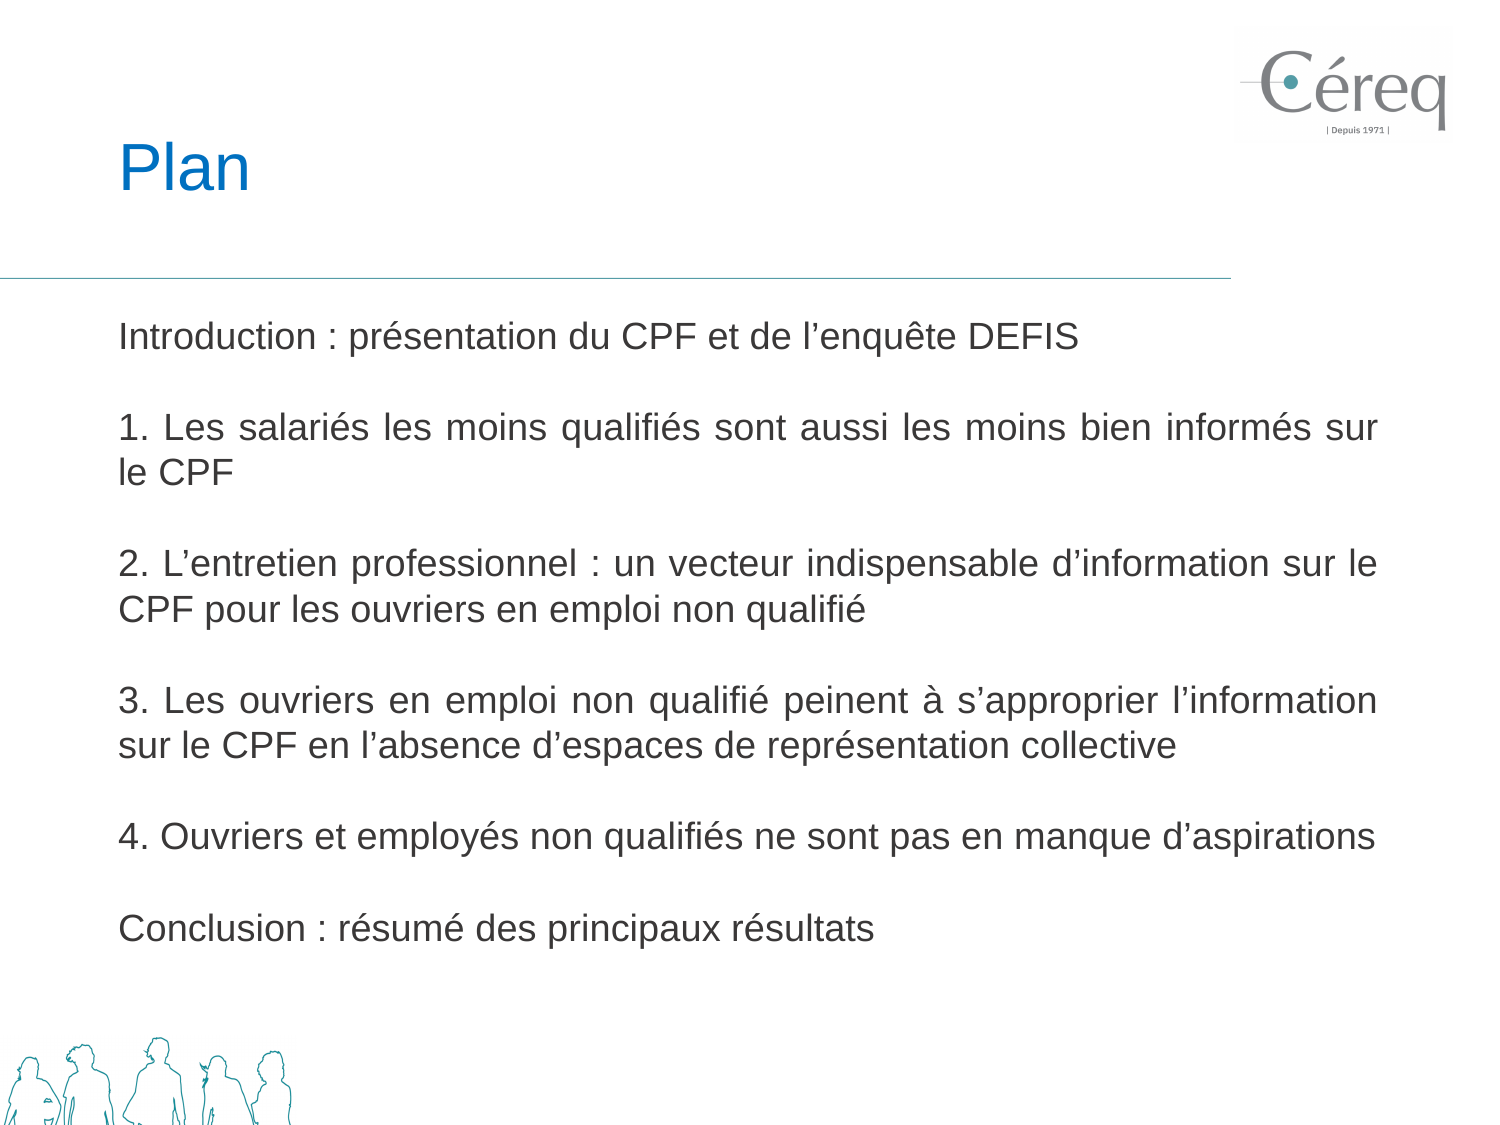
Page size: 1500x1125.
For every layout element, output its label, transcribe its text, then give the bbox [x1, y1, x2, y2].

picture [0, 1035, 297, 1125]
title Plan [103, 59, 1397, 278]
picture [1234, 26, 1453, 143]
list Introduction : présentation du CPF et de l’enquête DEFIS 1. Les salariés les moins qualifiés sont aussi les moins bien informés sur le CPF 2. L’entretien professionnel : un vecteur indispensable d’information sur le CPF pour les ouvriers en emploi non qualifié 3. Les ouvriers en emploi non qualifié peinent à s’approprier l’information sur le CPF en l’absence d’espaces de représentation collective 4. Ouvriers et employés non qualifiés ne sont pas en manque d’aspirations Conclusion : résumé des principaux résultats [103, 303, 1397, 1005]
